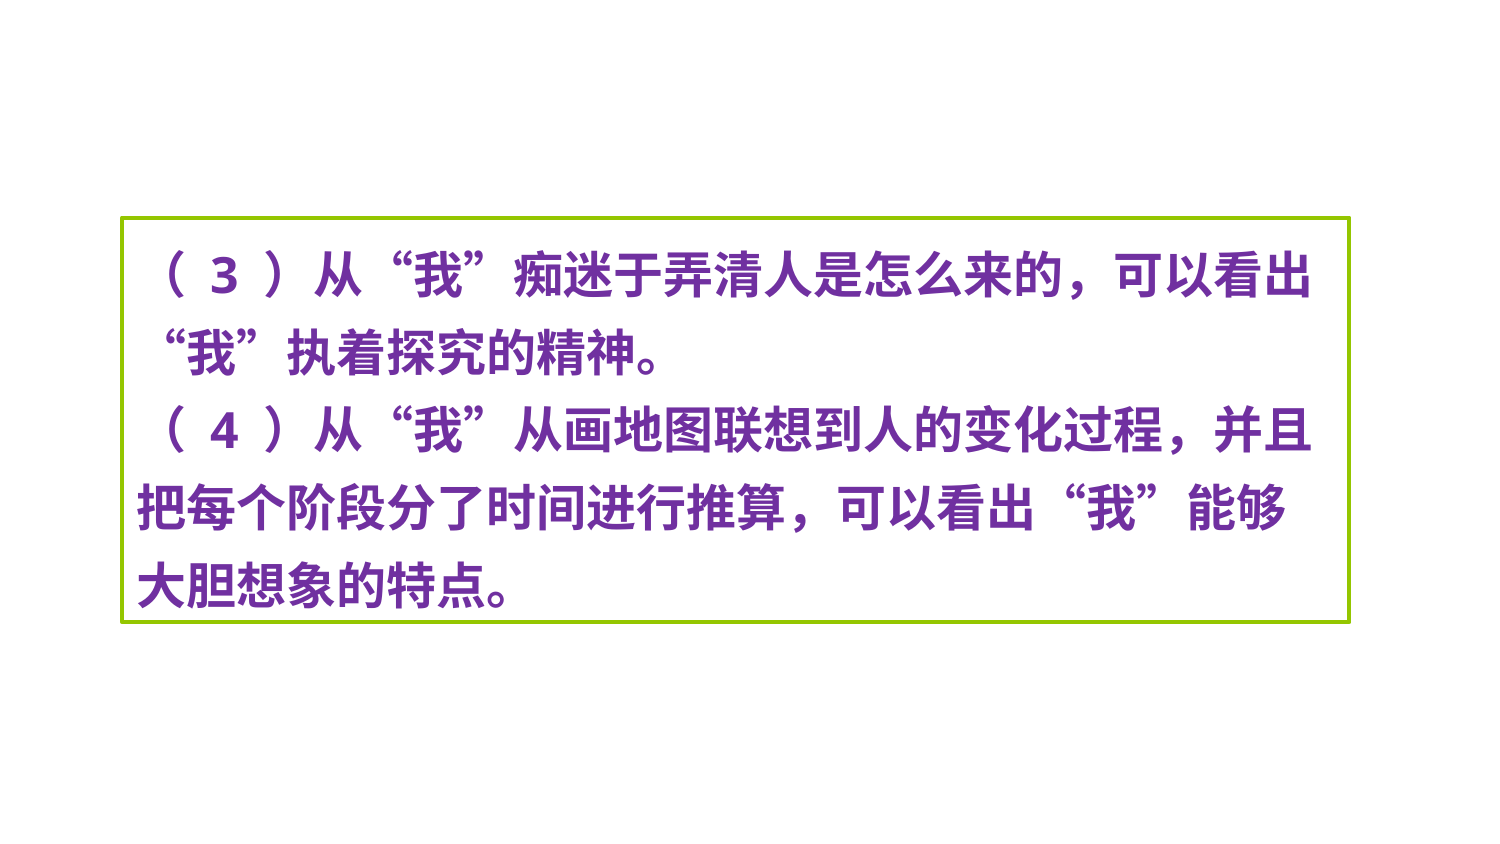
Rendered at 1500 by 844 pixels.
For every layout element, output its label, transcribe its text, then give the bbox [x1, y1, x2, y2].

text_box （ 3 ）从“我”痴迷于弄清人是怎么来的，可以看出“我”执着探究的精神。 （ 4 ）从“我”从画地图联想到人的变化过程，并且把每个阶段分了时间进行推算，可以看出“我”能够大胆想象的特点。 [120, 216, 1351, 624]
